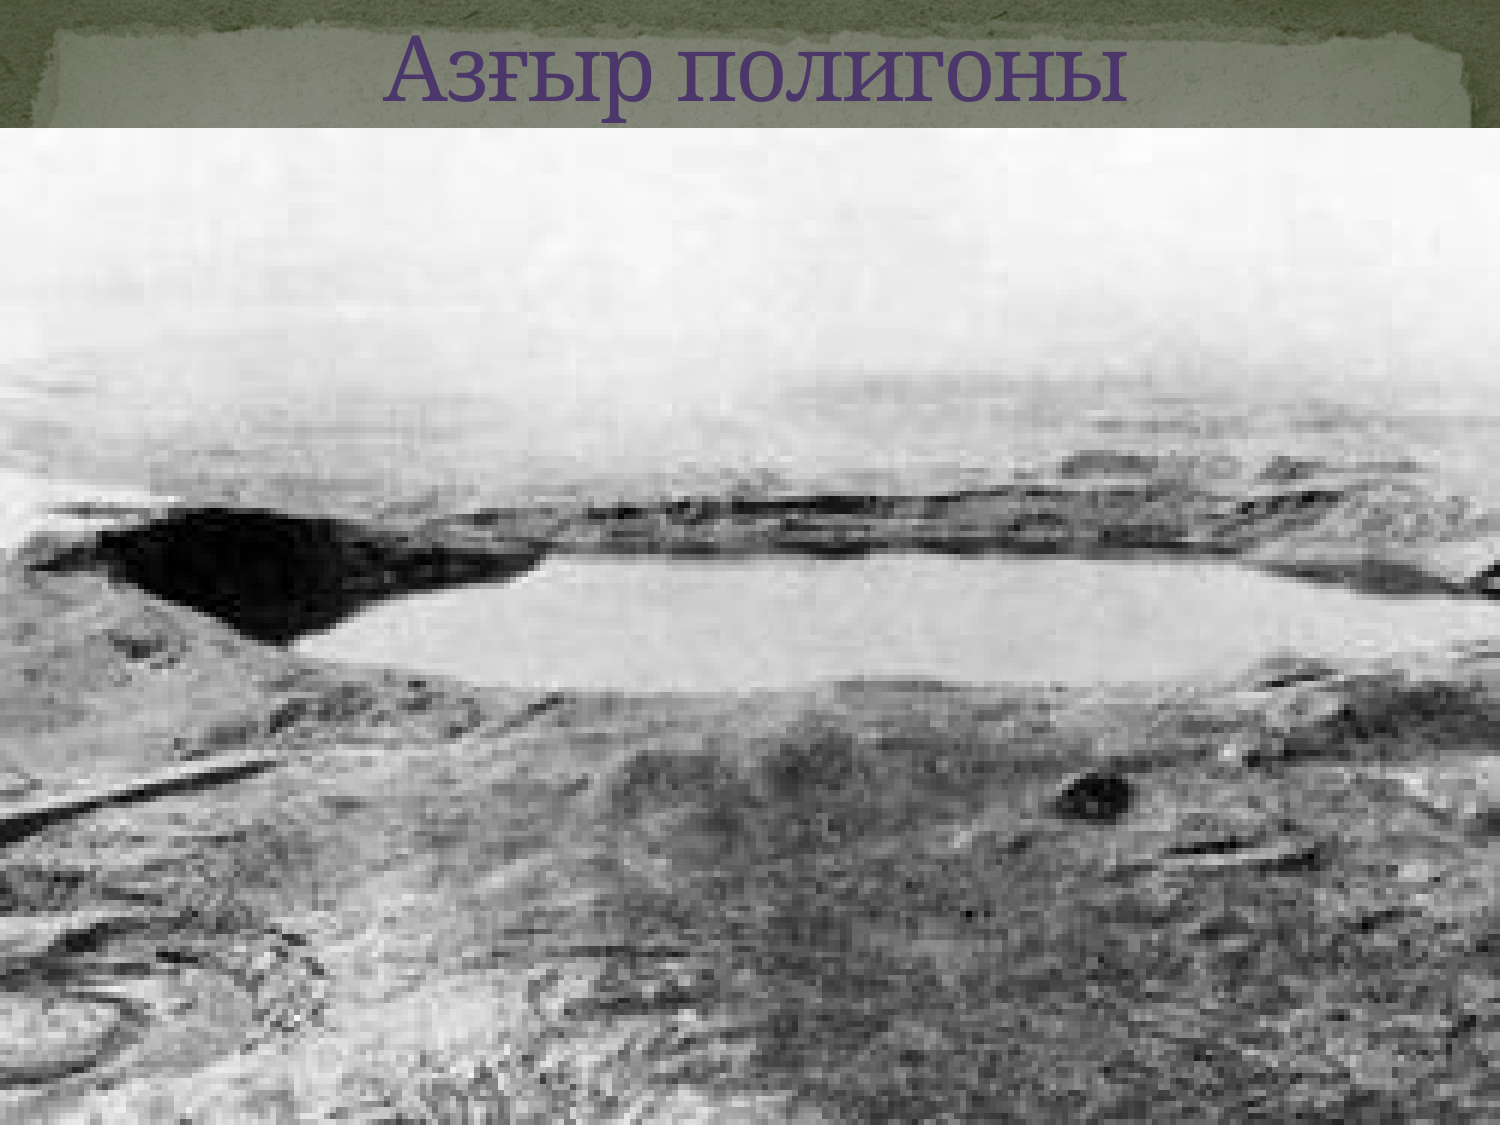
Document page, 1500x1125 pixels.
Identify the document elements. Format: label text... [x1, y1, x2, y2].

title Азғыр полигоны [81, 46, 1433, 118]
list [3, 132, 1498, 1123]
